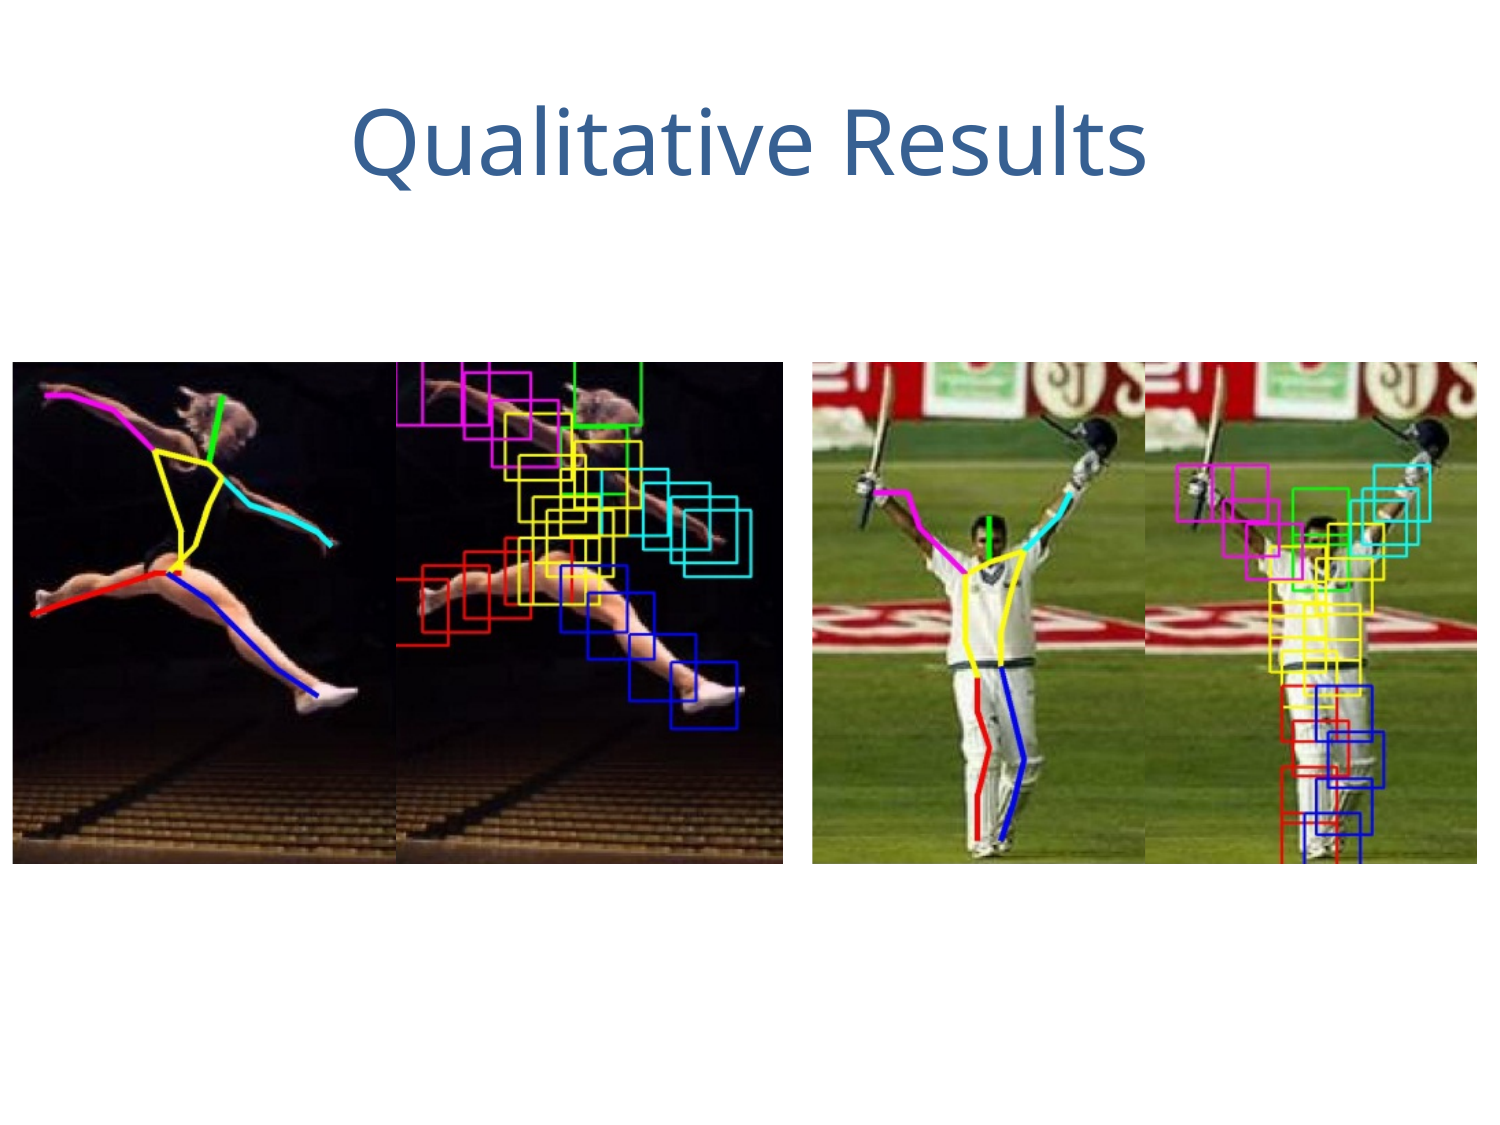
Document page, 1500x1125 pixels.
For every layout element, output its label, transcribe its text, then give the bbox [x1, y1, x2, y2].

title Qualitative Results [75, 45, 1425, 233]
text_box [812, 362, 1478, 864]
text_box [12, 362, 783, 864]
